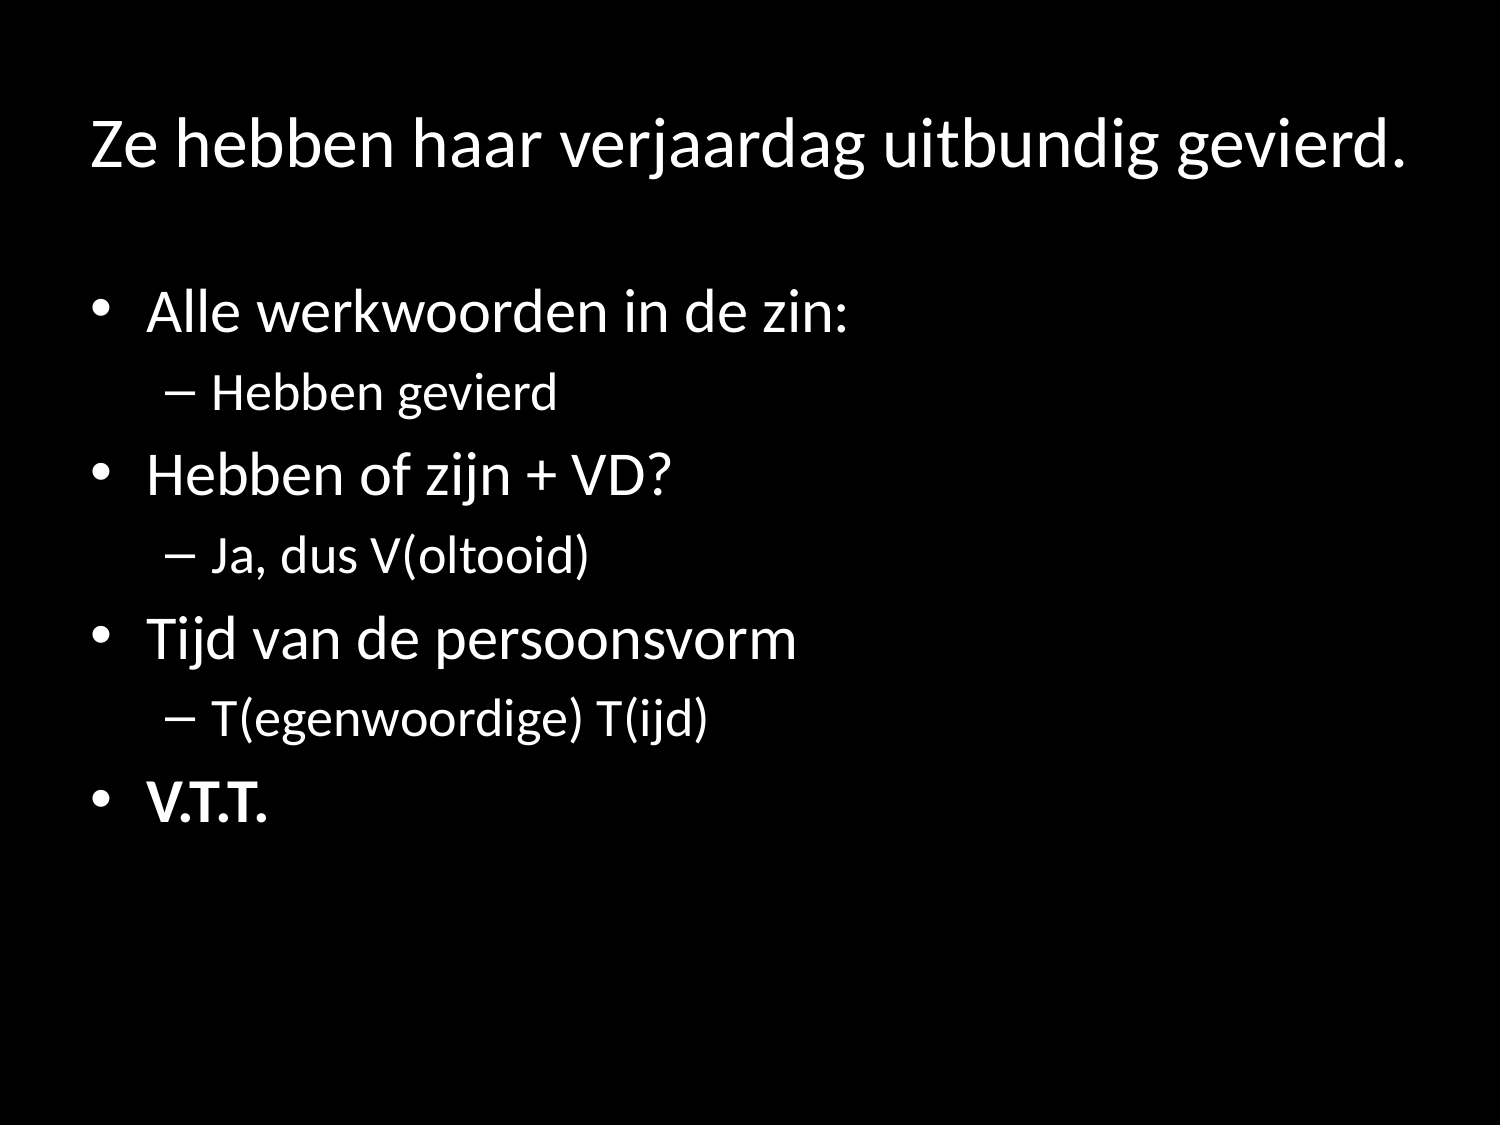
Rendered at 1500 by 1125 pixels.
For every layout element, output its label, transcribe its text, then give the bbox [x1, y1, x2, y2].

title Ze hebben haar verjaardag uitbundig gevierd. [75, 45, 1425, 233]
list Alle werkwoorden in de zin: Hebben gevierd Hebben of zijn + VD? Ja, dus V(oltooid) Tijd van de persoonsvorm T(egenwoordige) T(ijd) V.T.T. [75, 262, 1425, 1005]
